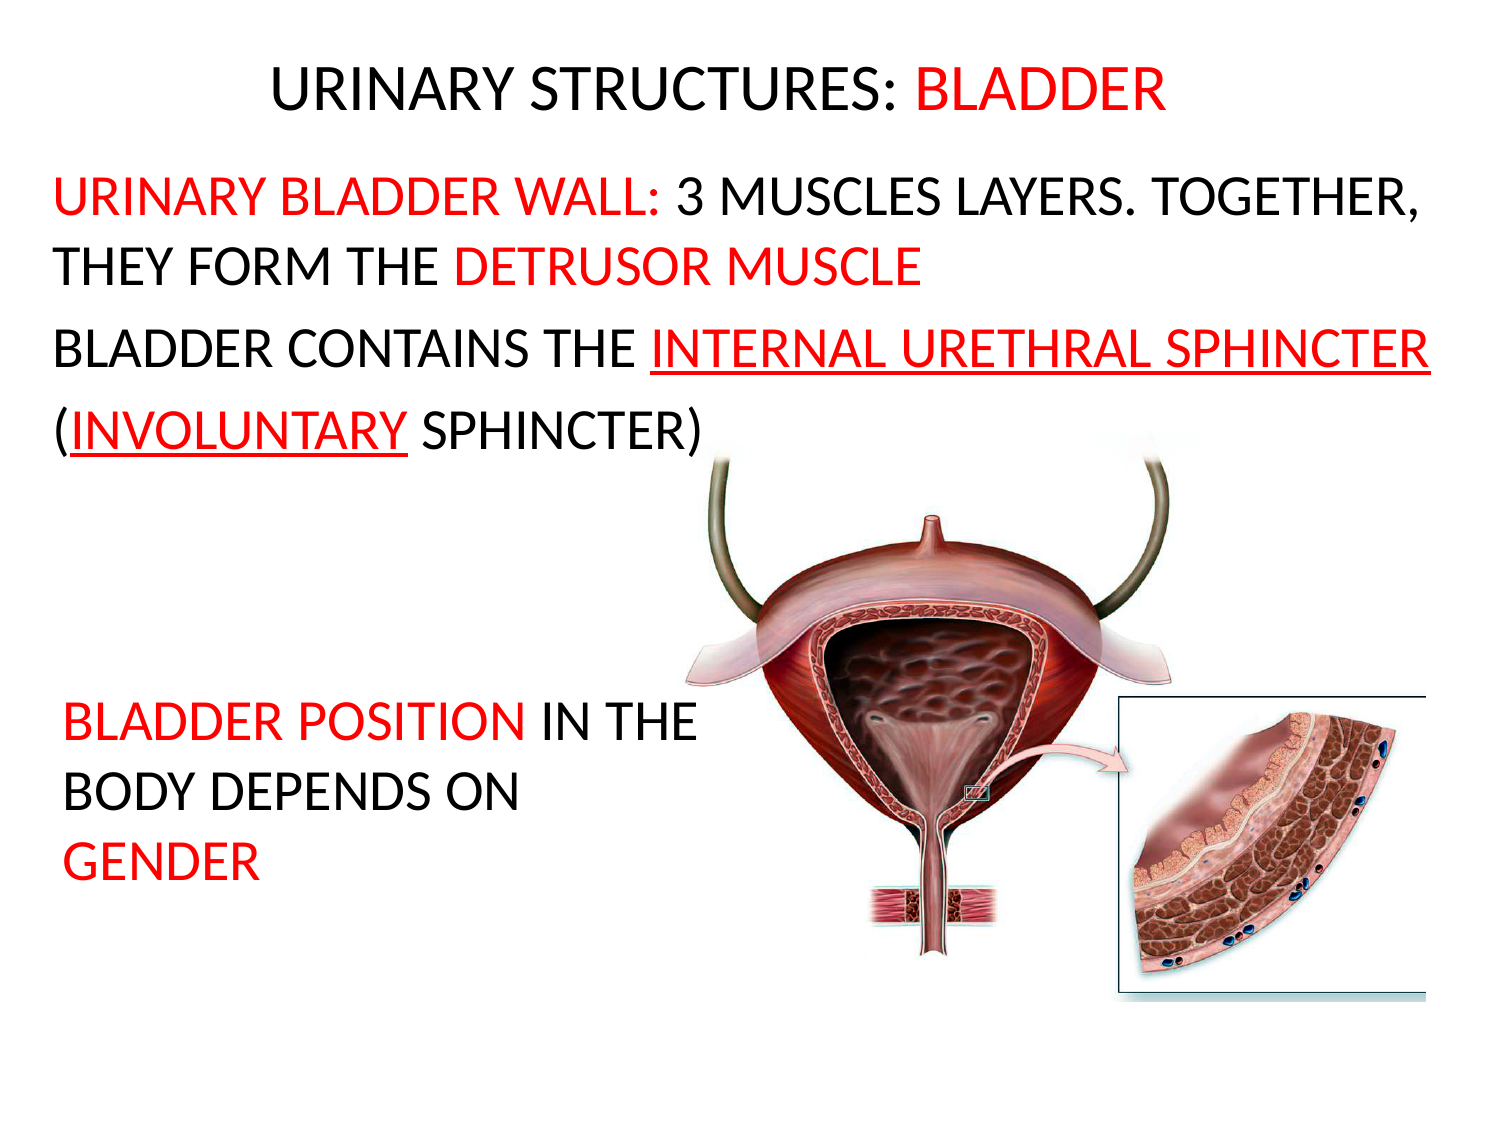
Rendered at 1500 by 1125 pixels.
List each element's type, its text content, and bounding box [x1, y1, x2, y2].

list Urinary Bladder Wall: 3 muscles layers. Together, they form the detrusor muscle Bladder contains the internal urethral sphincter (involuntary sphincter) [37, 149, 1450, 888]
text_box Bladder position in the body depends on gender [48, 675, 657, 900]
picture [662, 431, 1426, 1002]
text_box Urinary Structures: Bladder [0, 36, 1438, 224]
